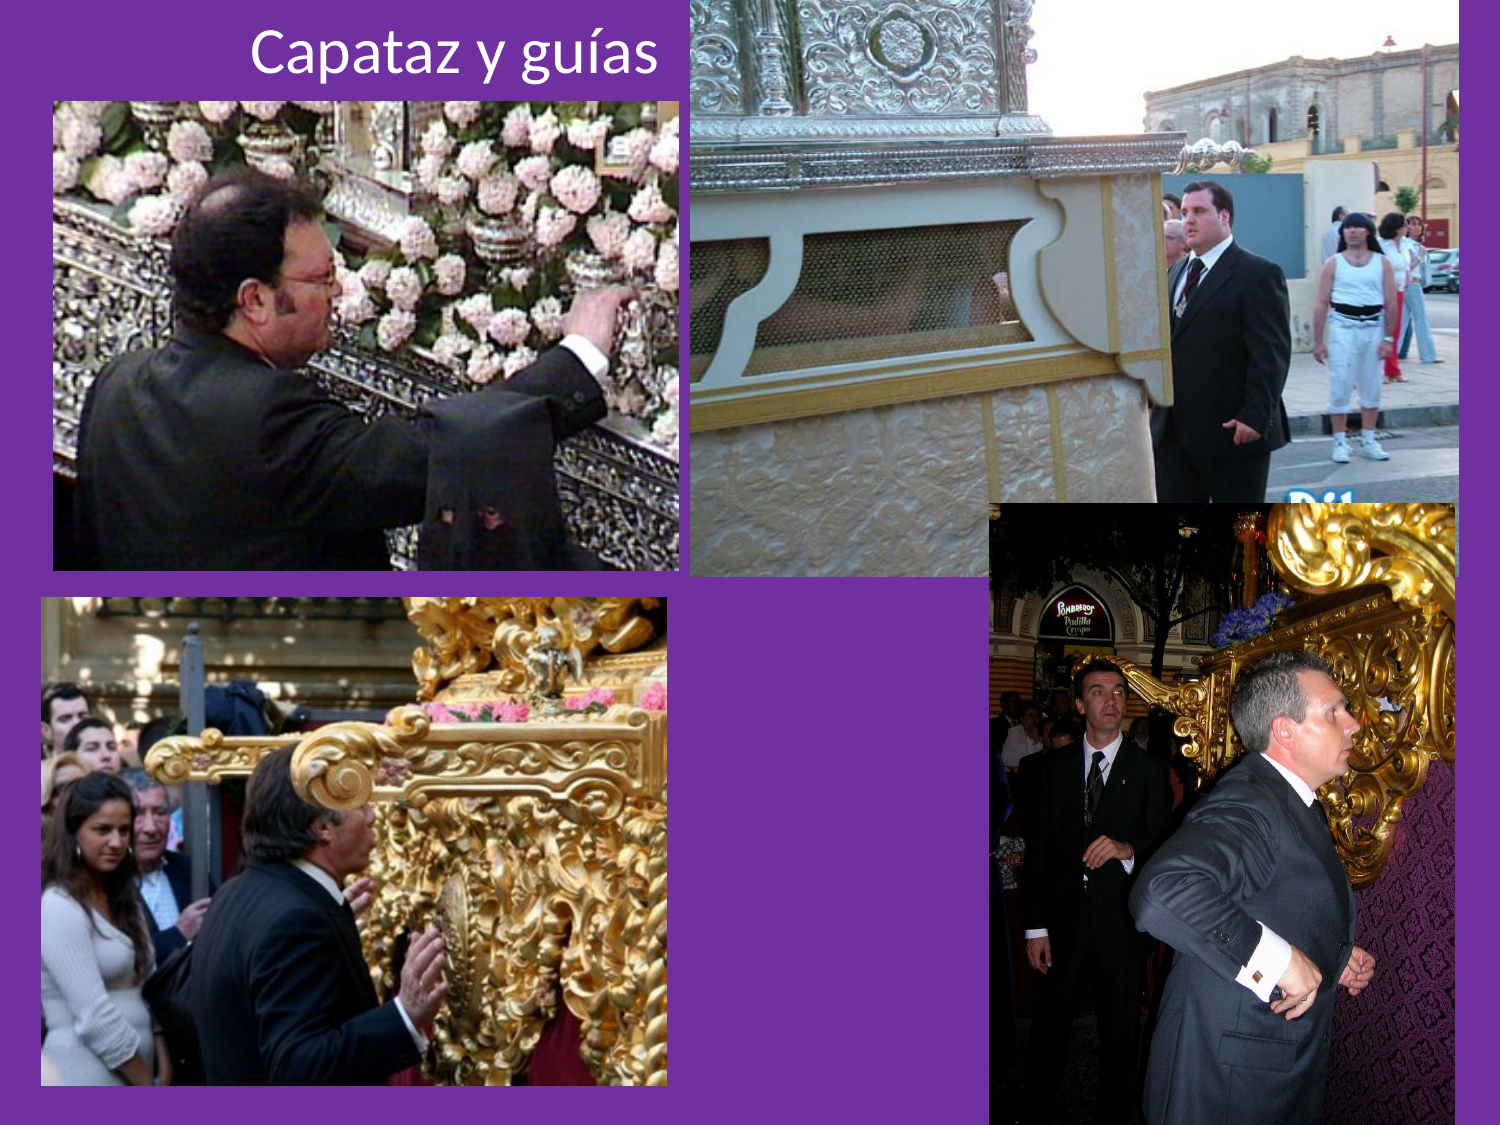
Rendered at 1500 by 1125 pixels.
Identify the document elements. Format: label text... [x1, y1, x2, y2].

title Capataz y guías [0, 0, 688, 95]
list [52, 101, 679, 571]
picture [690, 0, 1459, 1125]
picture [41, 597, 667, 1086]
